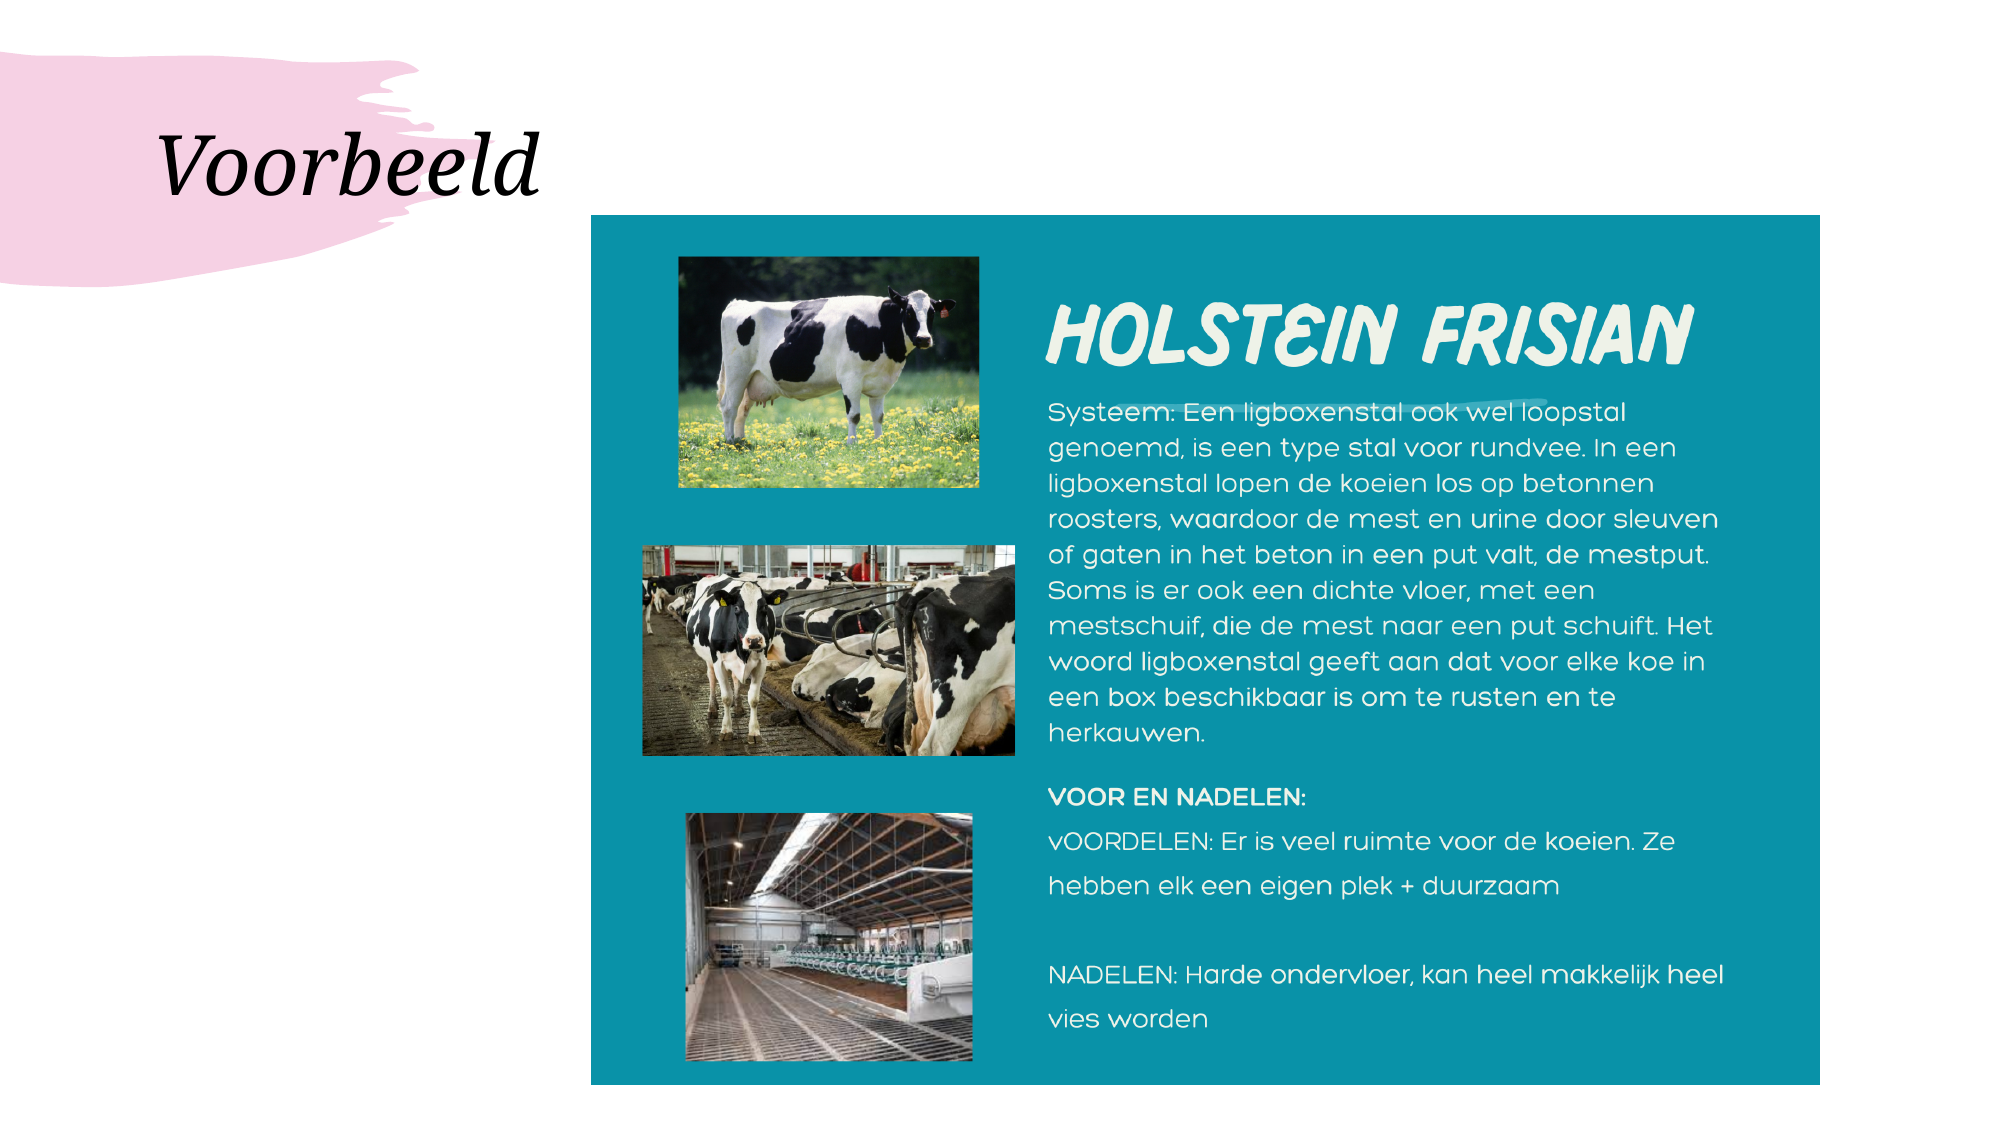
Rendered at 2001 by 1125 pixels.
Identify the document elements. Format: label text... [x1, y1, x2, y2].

title Voorbeeld [137, 59, 1863, 278]
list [591, 215, 1820, 1085]
